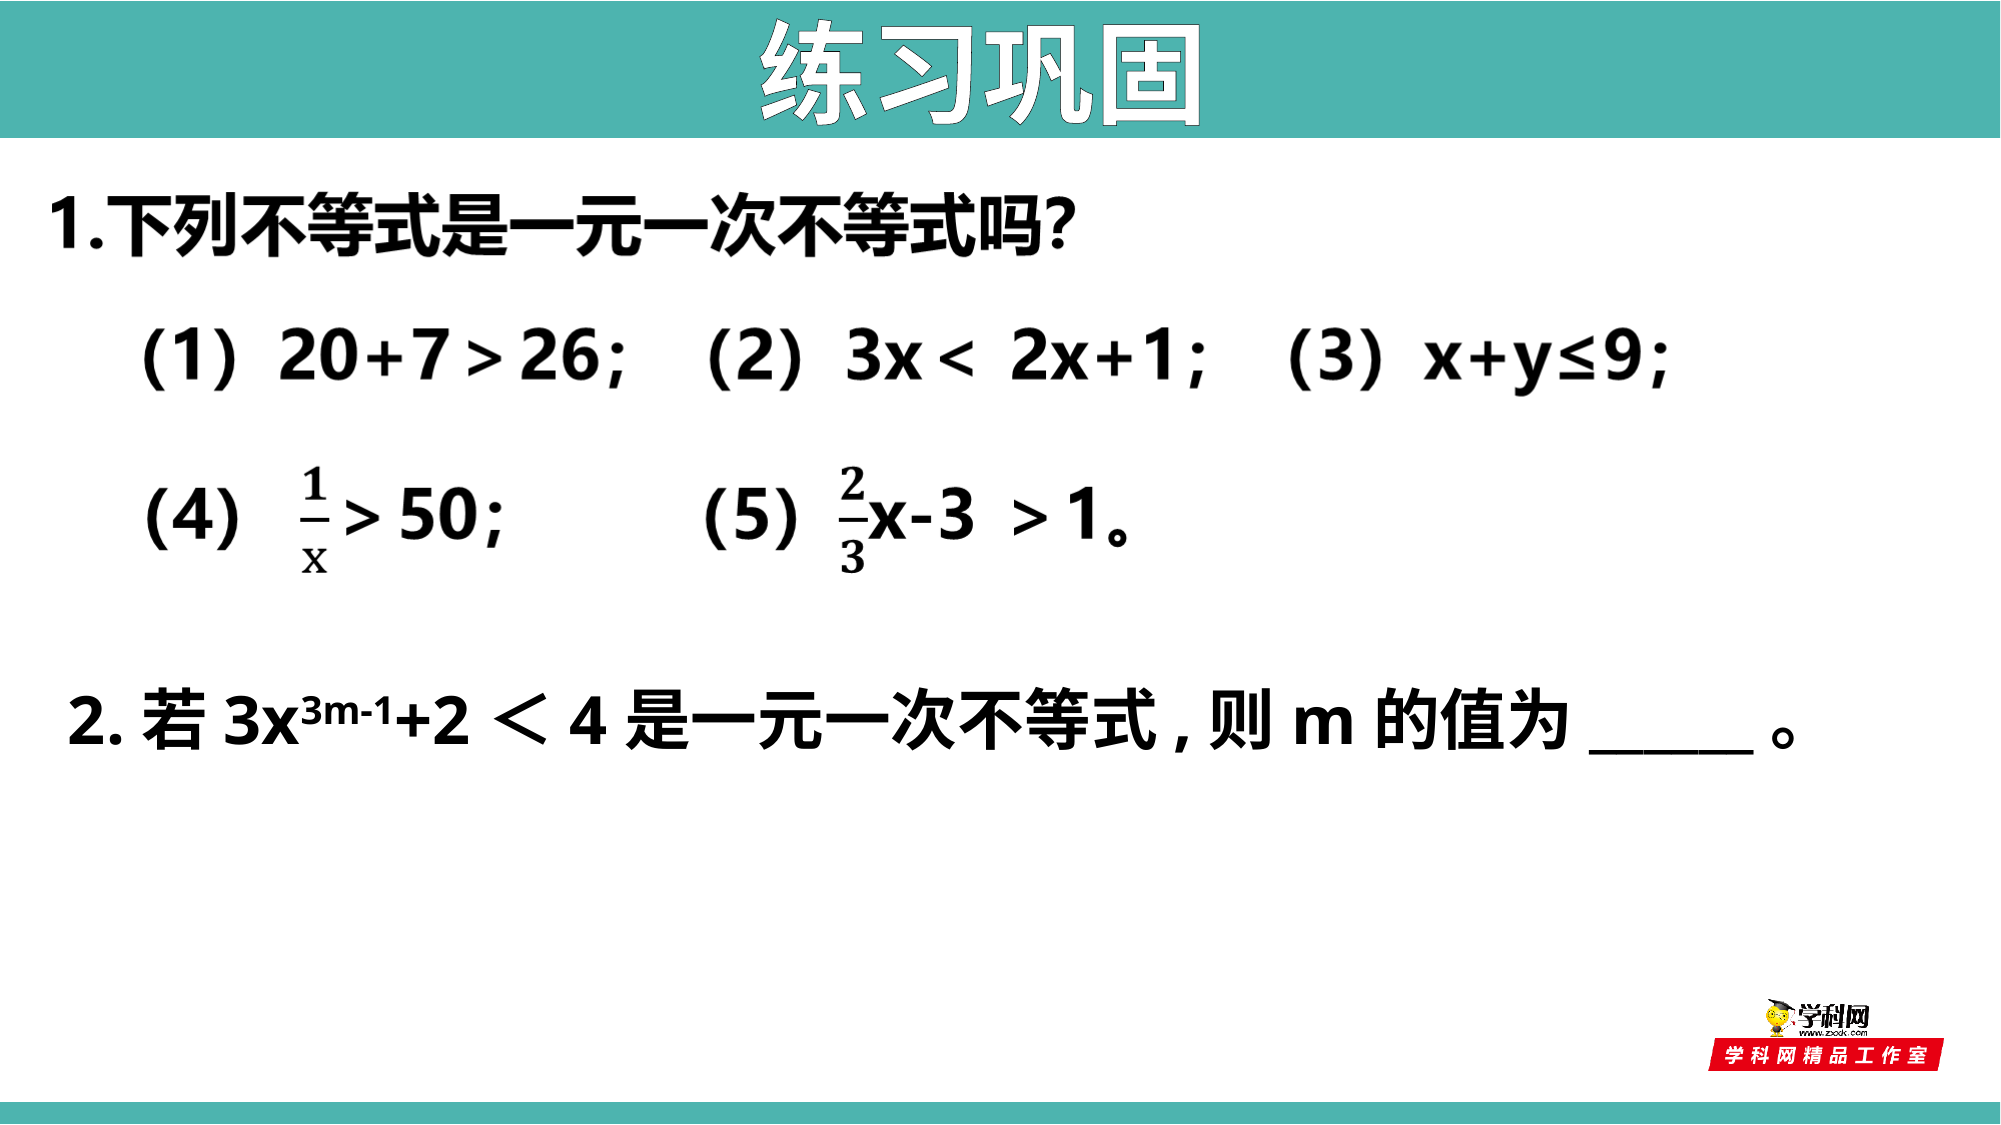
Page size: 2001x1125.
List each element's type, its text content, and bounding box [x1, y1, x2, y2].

text_box 2.若3x3m-1+2＜4是一元一次不等式,则m的值为______。 [53, 670, 1912, 765]
text_box [31, 150, 1979, 584]
picture [0, 1, 2001, 1124]
text_box 练习巩固 [742, 0, 1223, 146]
